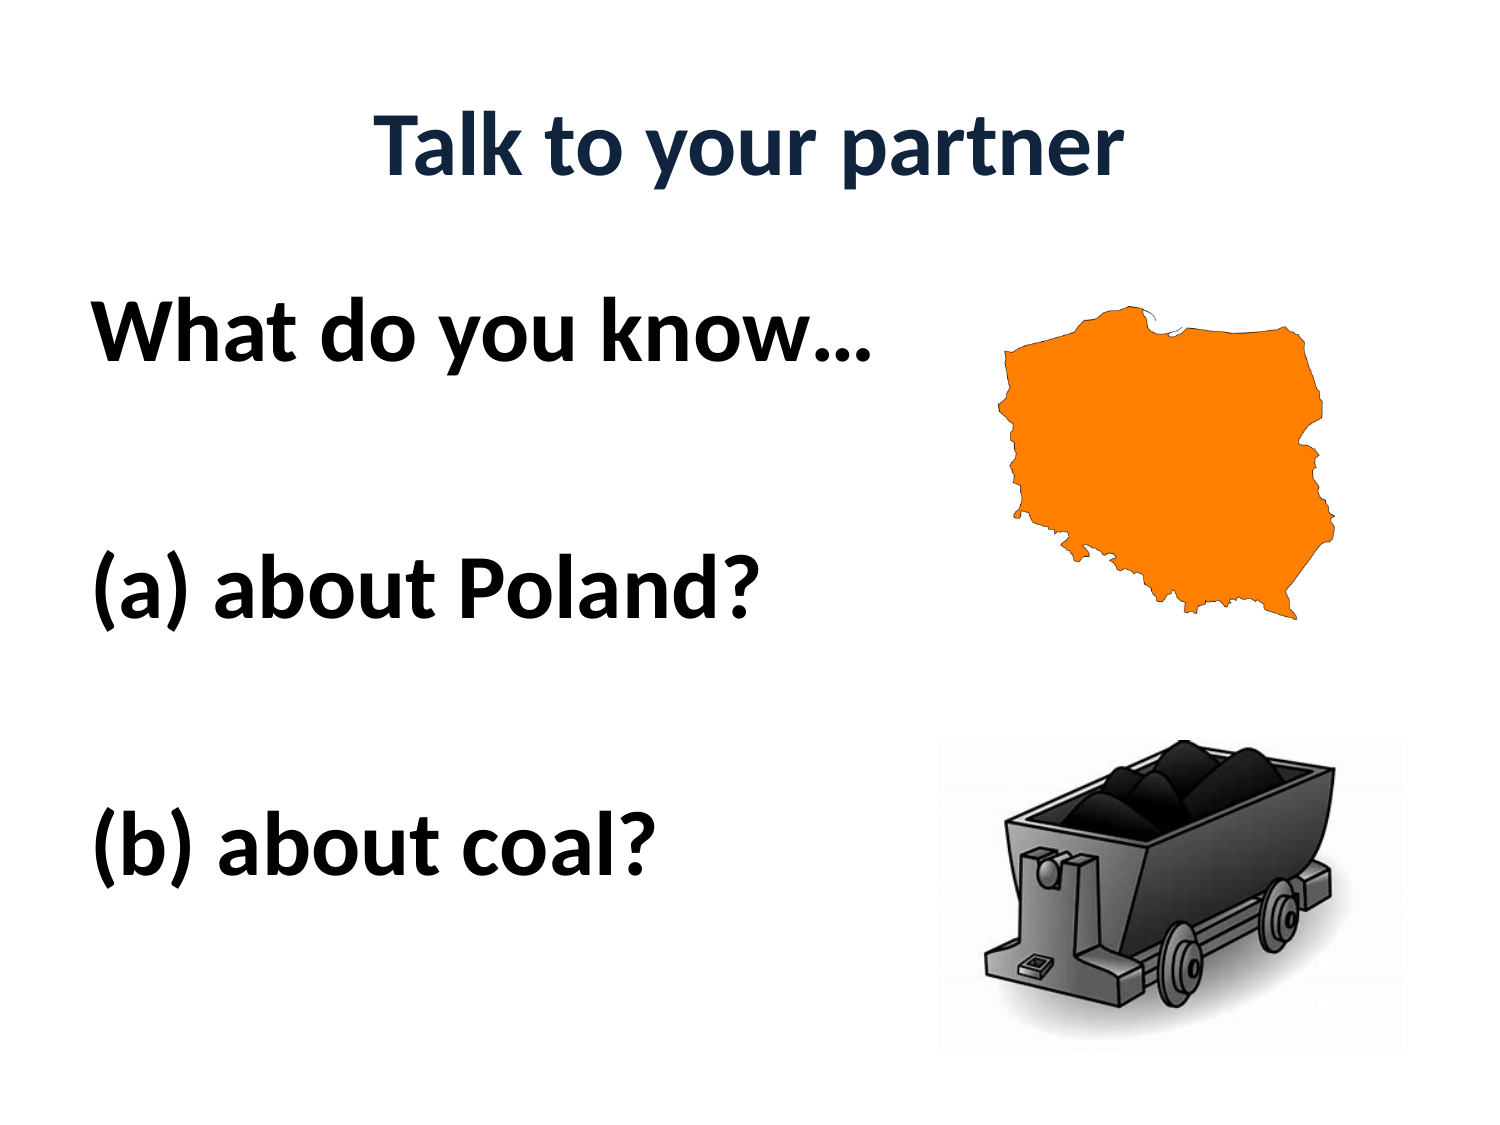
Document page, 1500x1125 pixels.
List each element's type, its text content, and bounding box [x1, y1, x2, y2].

picture [997, 306, 1335, 620]
picture [938, 739, 1403, 1053]
title Talk to your partner [75, 45, 1425, 233]
list What do you know… (a) about Poland? (b) about coal? [75, 262, 1425, 1005]
